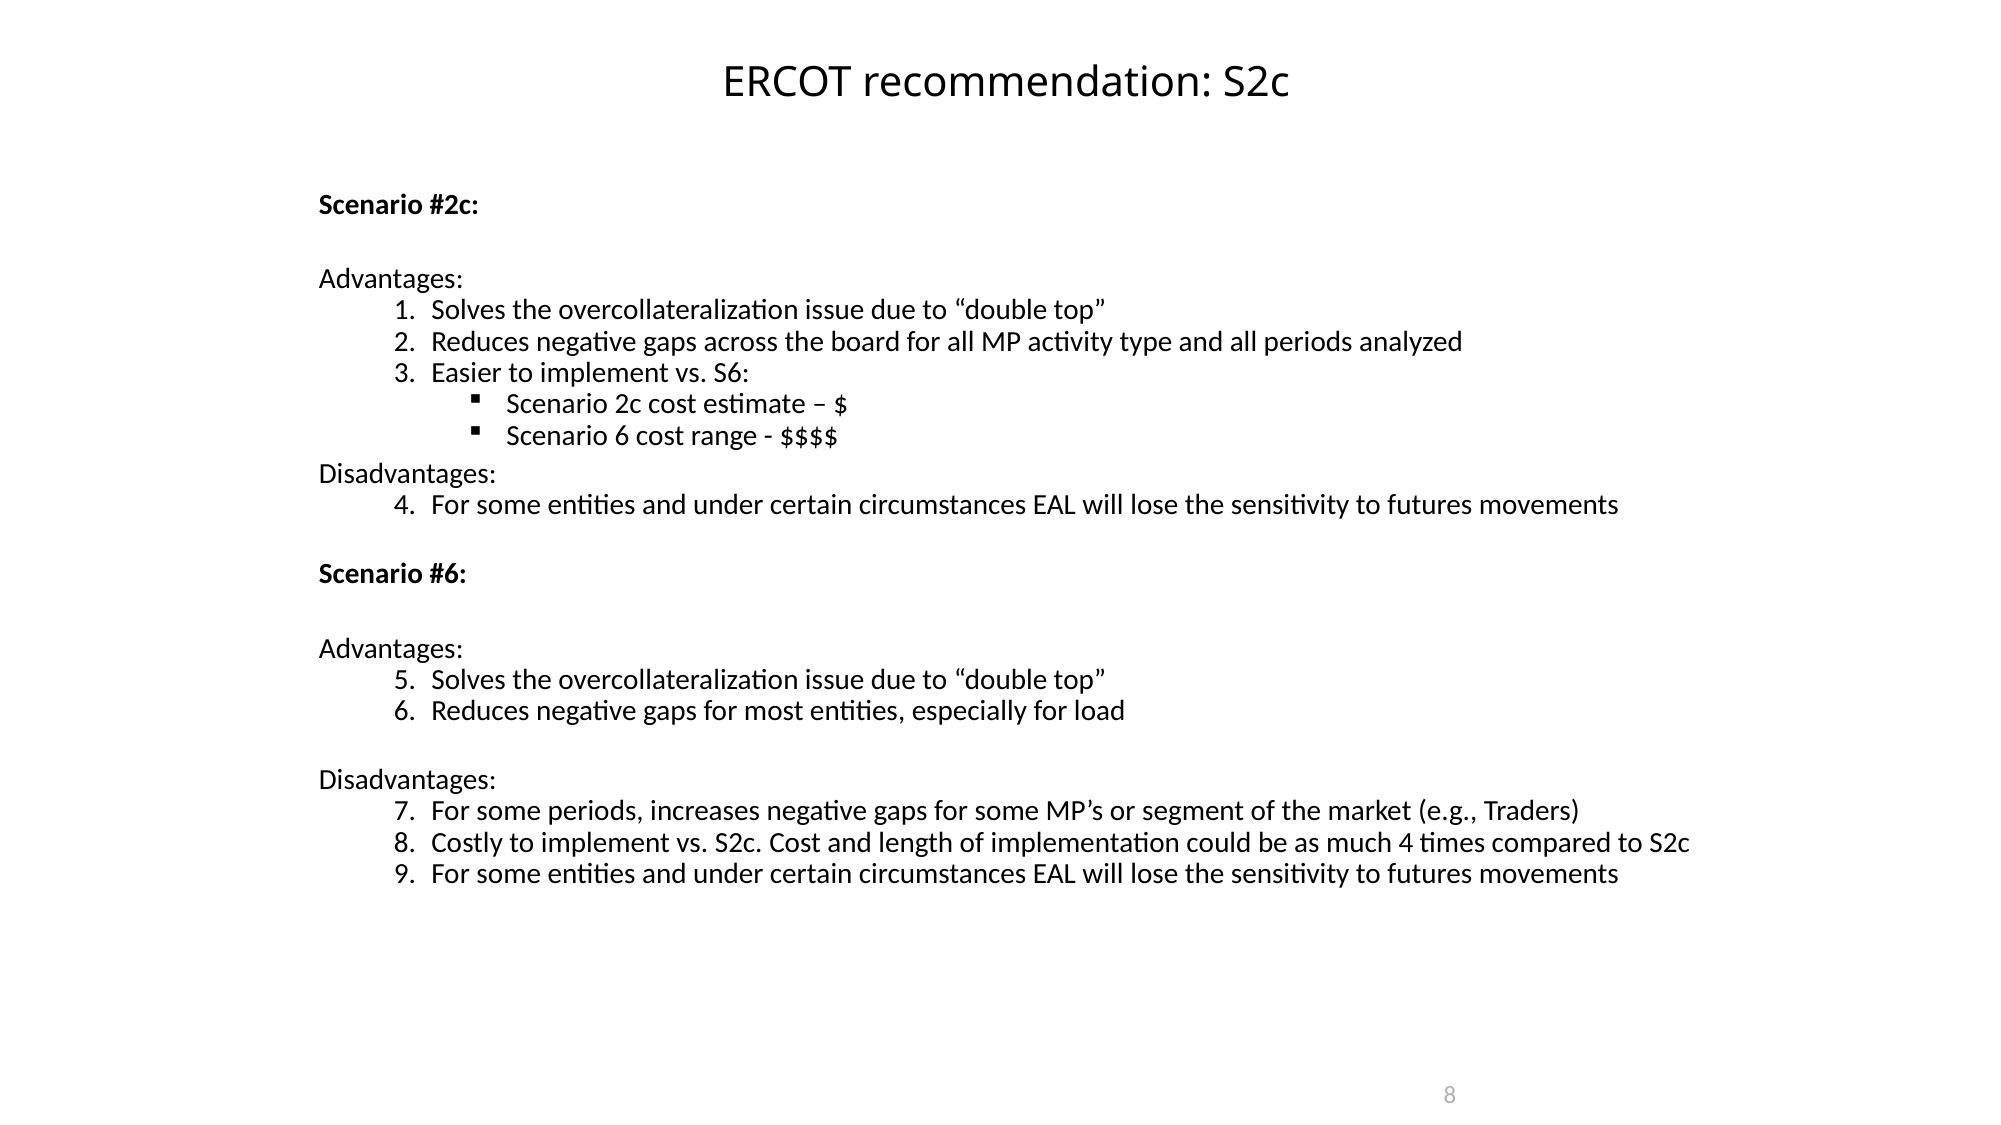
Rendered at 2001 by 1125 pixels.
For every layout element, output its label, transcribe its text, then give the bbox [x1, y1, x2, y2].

slide_number 8 [1412, 1076, 1488, 1112]
title ERCOT recommendation: S2c [312, 39, 1700, 126]
list Scenario #2c: Advantages: Solves the overcollateralization issue due to “double top” Reduces negative gaps across the board for all MP activity type and all periods analyzed Easier to implement vs. S6: Scenario 2c cost estimate – $ Scenario 6 cost range - $$$$ Disadvantages: For some entities and under certain circumstances EAL will lose the sensitivity to futures movements Scenario #6: Advantages: Solves the overcollateralization issue due to “double top” Reduces negative gaps for most entities, especially for load Disadvantages: For some periods, increases negative gaps for some MP’s or segment of the market (e.g., Traders) Costly to implement vs. S2c. Cost and length of implementation could be as much 4 times compared to S2c For some entities and under certain circumstances EAL will lose the sensitivity to futures movements [303, 174, 1735, 1027]
